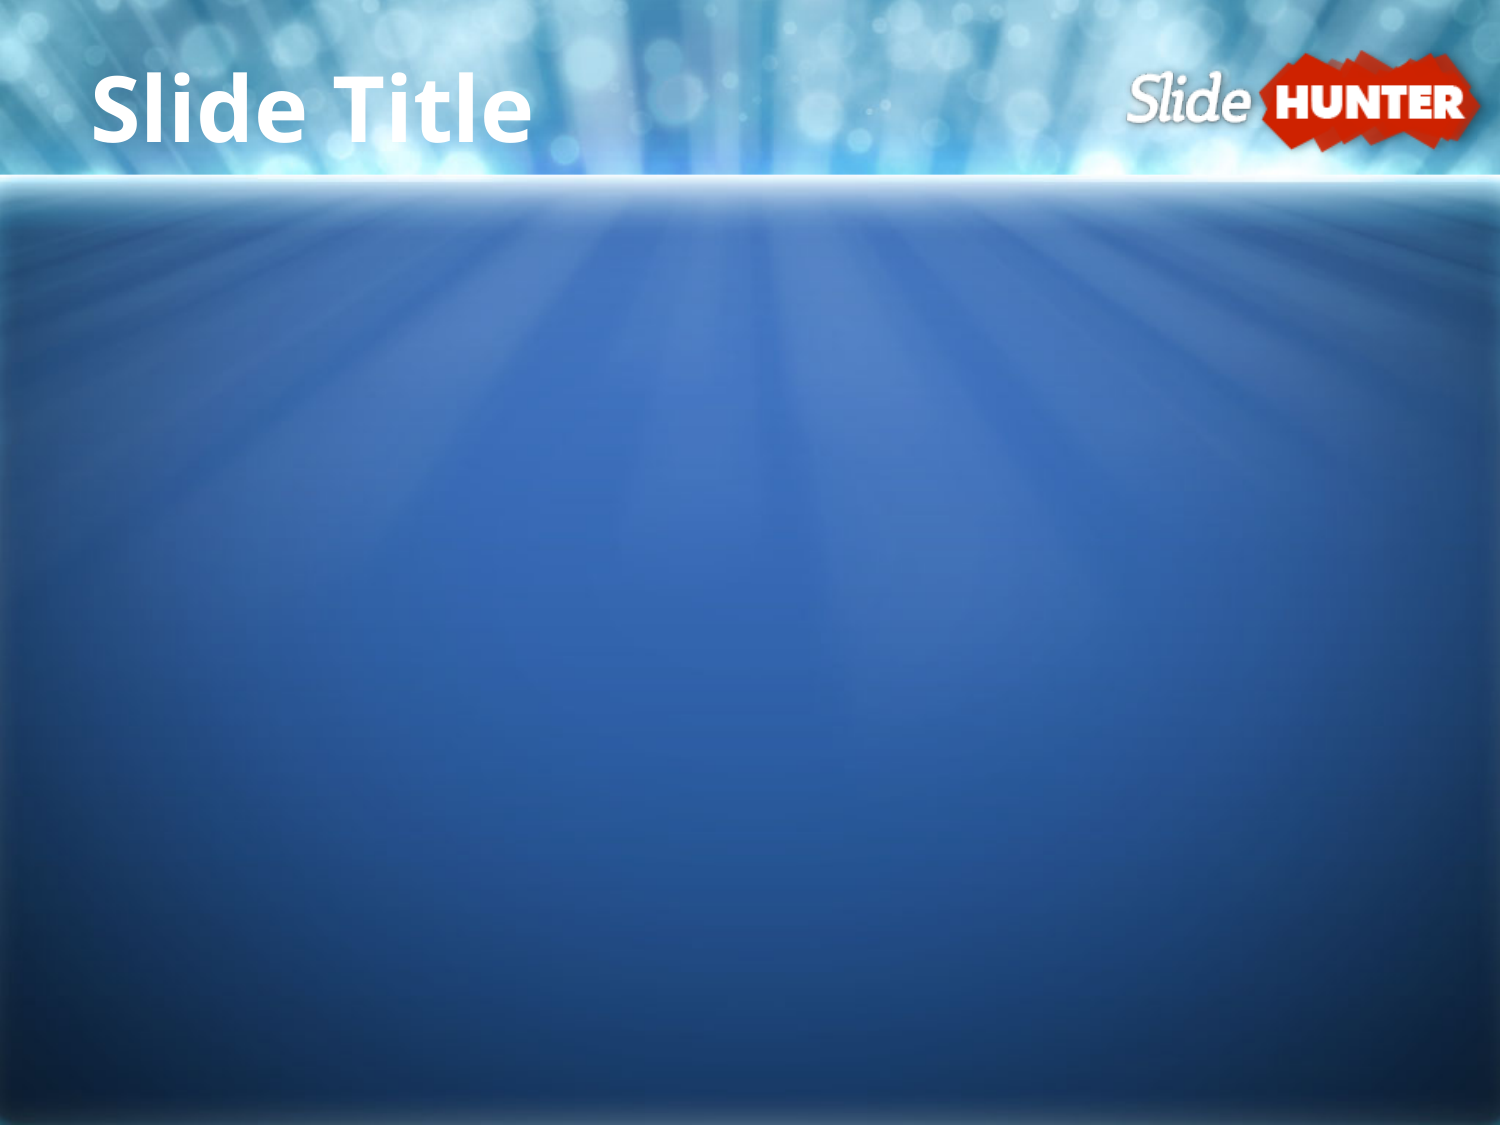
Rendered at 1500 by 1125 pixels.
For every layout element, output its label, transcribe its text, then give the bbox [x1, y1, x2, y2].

title Slide Title [75, 12, 1425, 200]
picture [0, 0, 1500, 1125]
